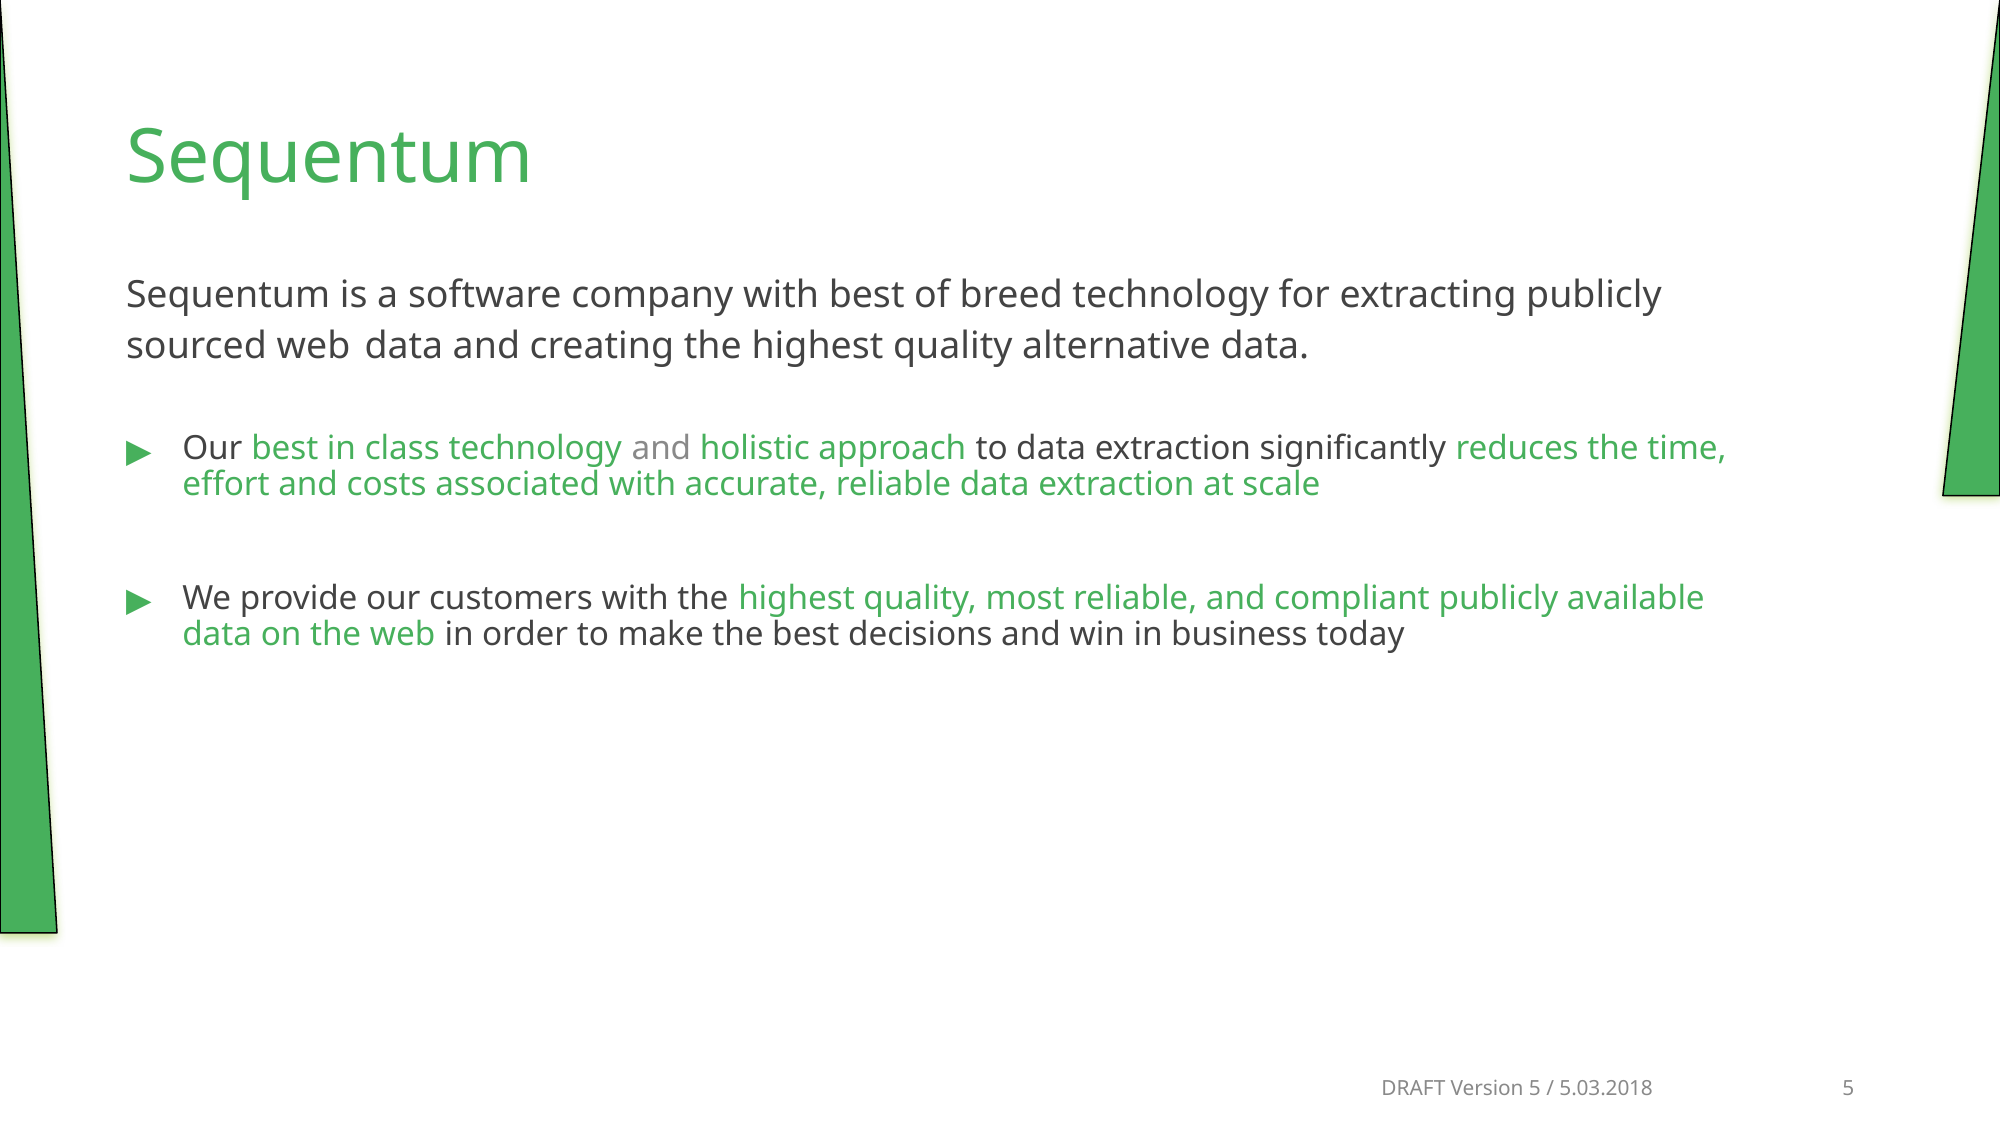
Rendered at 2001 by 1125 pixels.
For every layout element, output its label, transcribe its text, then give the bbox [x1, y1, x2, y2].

text_box [0, 0, 57, 933]
text_box DRAFT Version 5 / 5.03.2018 5 [0, 1067, 2000, 1108]
list Sequentum is a software company with best of breed technology for extracting publicly sourced web data and creating the highest quality alternative data. Our best in class technology and holistic approach to data extraction significantly reduces the time, effort and costs associated with accurate, reliable data extraction at scale We provide our customers with the highest quality, most reliable, and compliant publicly available data on the web in order to make the best decisions and win in business today [111, 267, 1797, 905]
title Sequentum [111, 99, 1522, 267]
text_box [1942, 0, 2000, 496]
